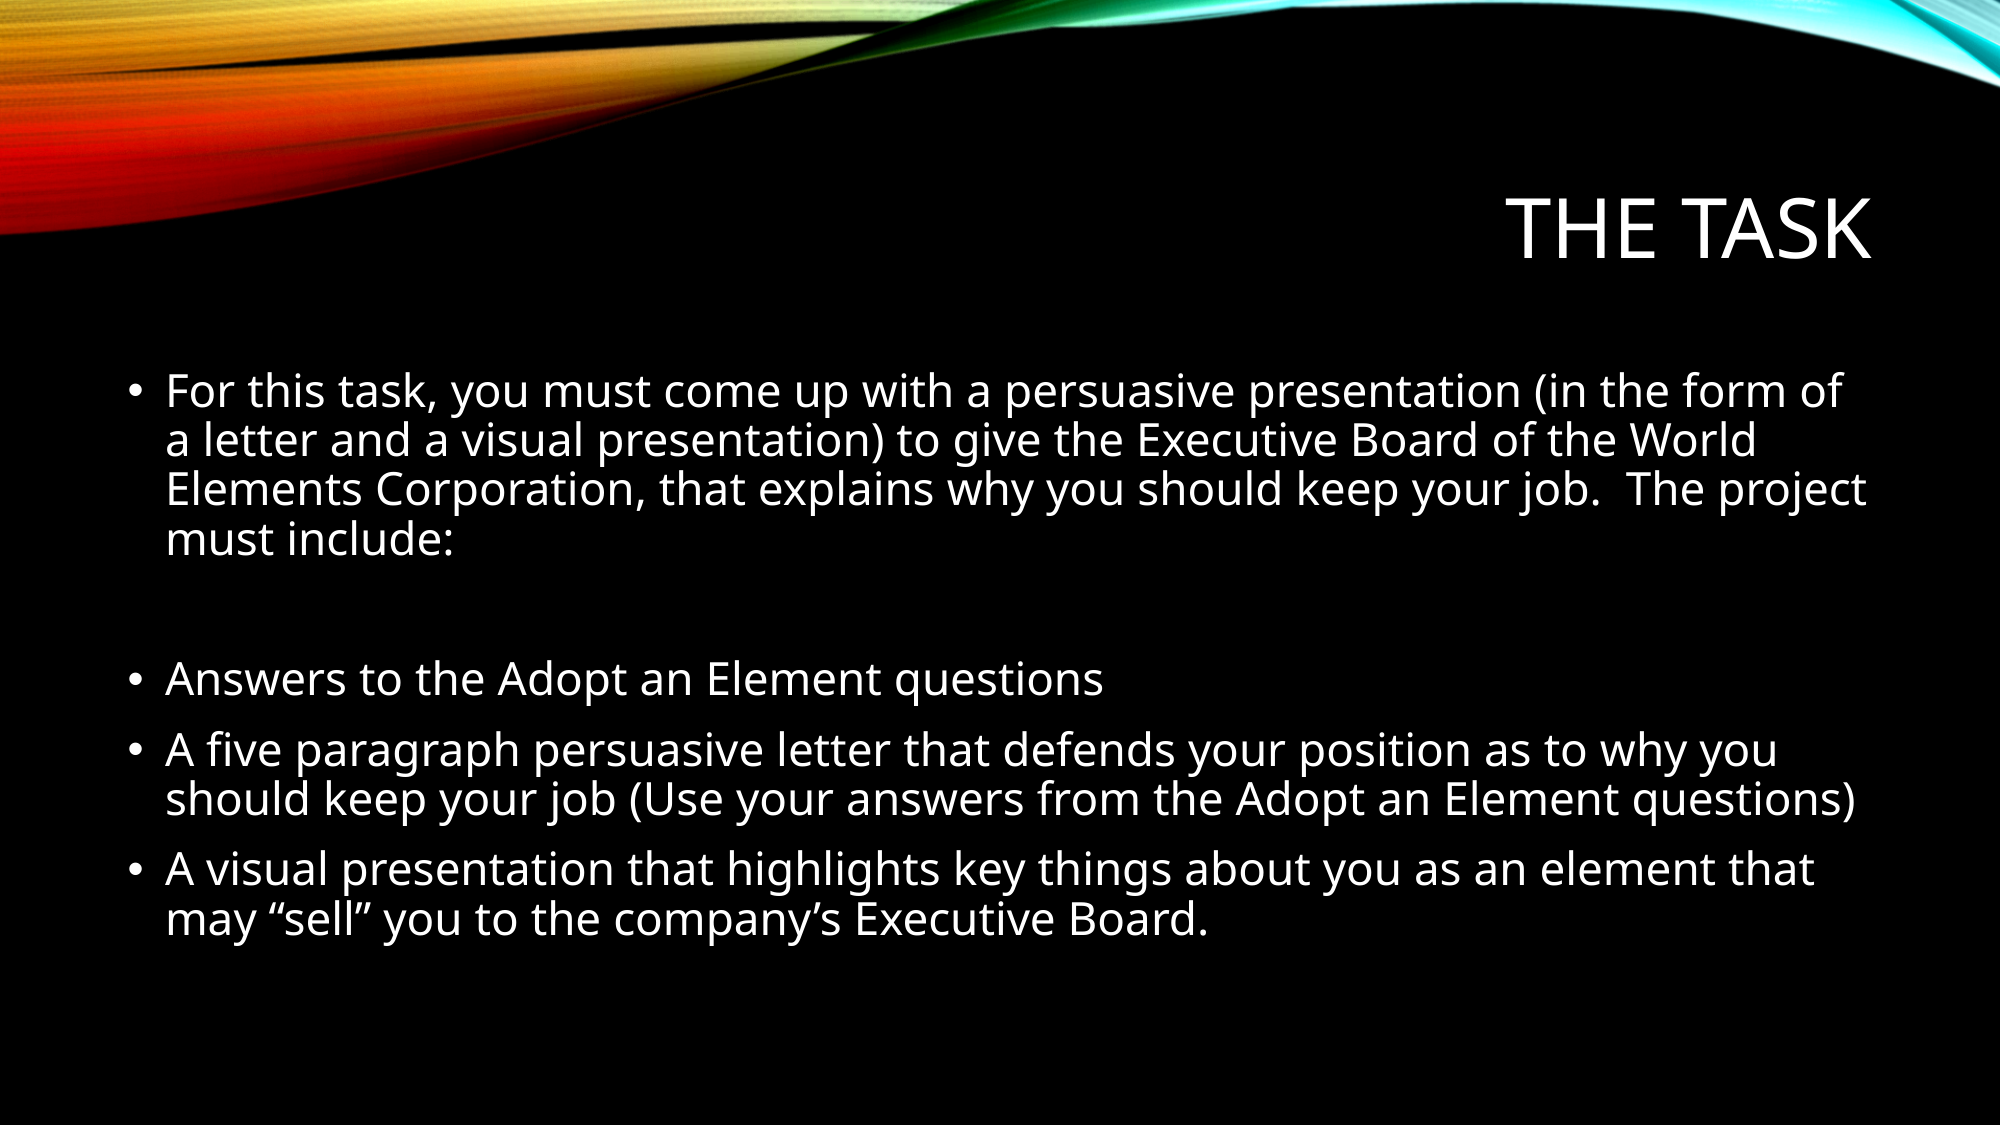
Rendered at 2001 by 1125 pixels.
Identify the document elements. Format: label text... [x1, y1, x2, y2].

title The Task [474, 125, 1888, 338]
list For this task, you must come up with a persuasive presentation (in the form of a letter and a visual presentation) to give the Executive Board of the World Elements Corporation, that explains why you should keep your job. The project must include: Answers to the Adopt an Element questions A five paragraph persuasive letter that defends your position as to why you should keep your job (Use your answers from the Adopt an Element questions) A visual presentation that highlights key things about you as an element that may “sell” you to the company’s Executive Board. [112, 360, 1888, 1021]
picture [0, 0, 2000, 237]
